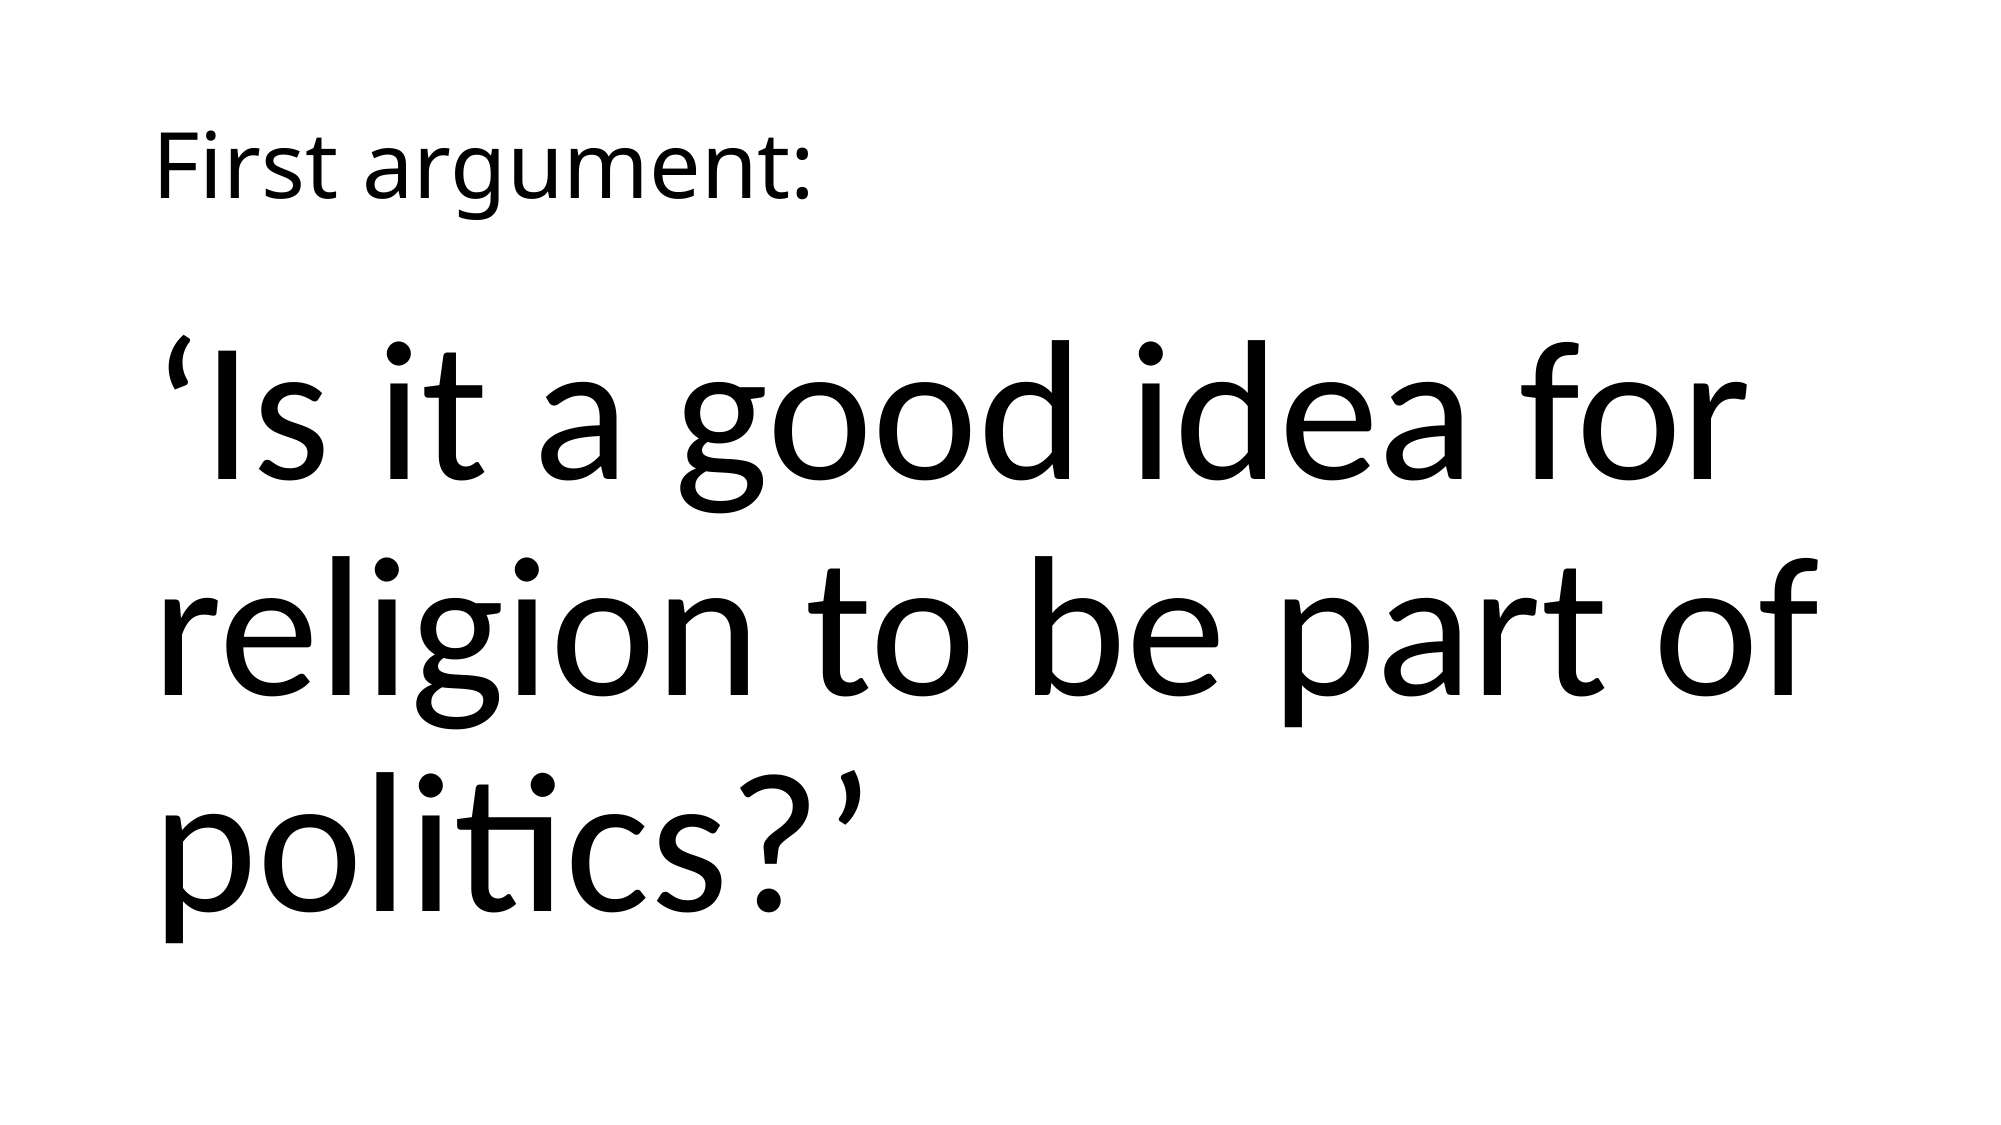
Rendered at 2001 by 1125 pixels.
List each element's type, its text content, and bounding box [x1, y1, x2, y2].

title First argument: [137, 59, 1863, 278]
list ‘Is it a good idea for religion to be part of politics?’ [137, 299, 1863, 1014]
